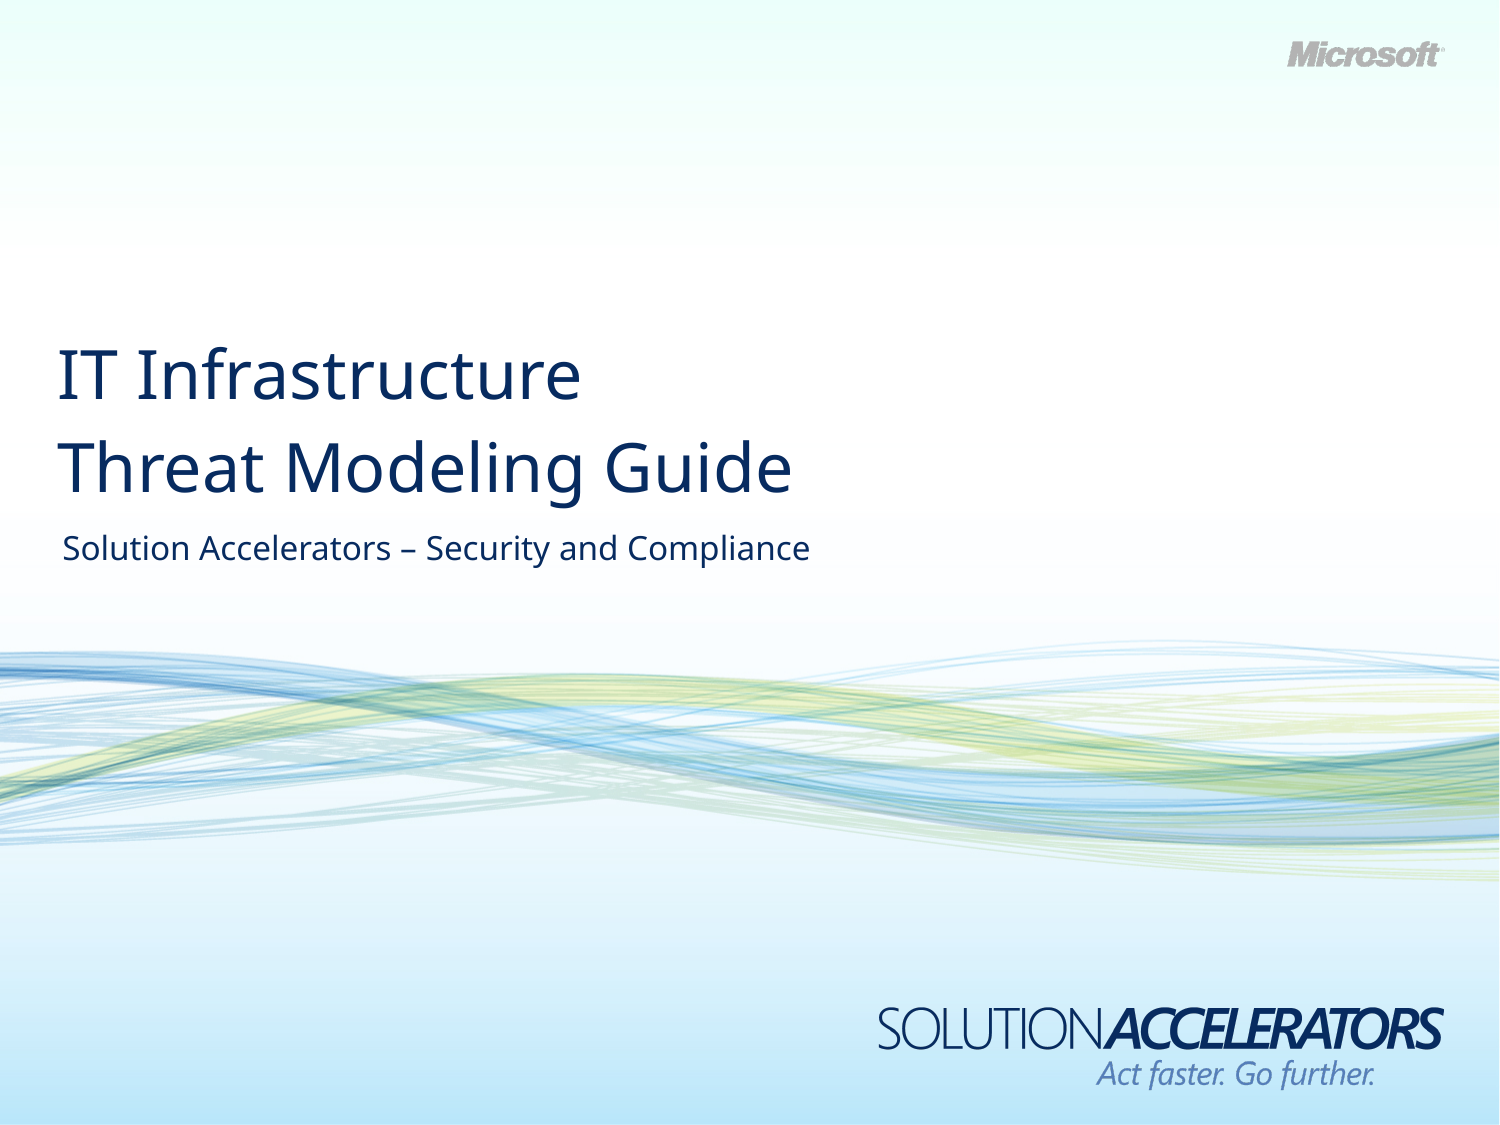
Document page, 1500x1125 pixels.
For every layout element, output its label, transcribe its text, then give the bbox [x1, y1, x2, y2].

subtitle Solution Accelerators – Security and Compliance [62, 525, 1450, 613]
picture [0, 0, 1500, 1125]
title IT Infrastructure Threat Modeling Guide [56, 324, 1445, 513]
